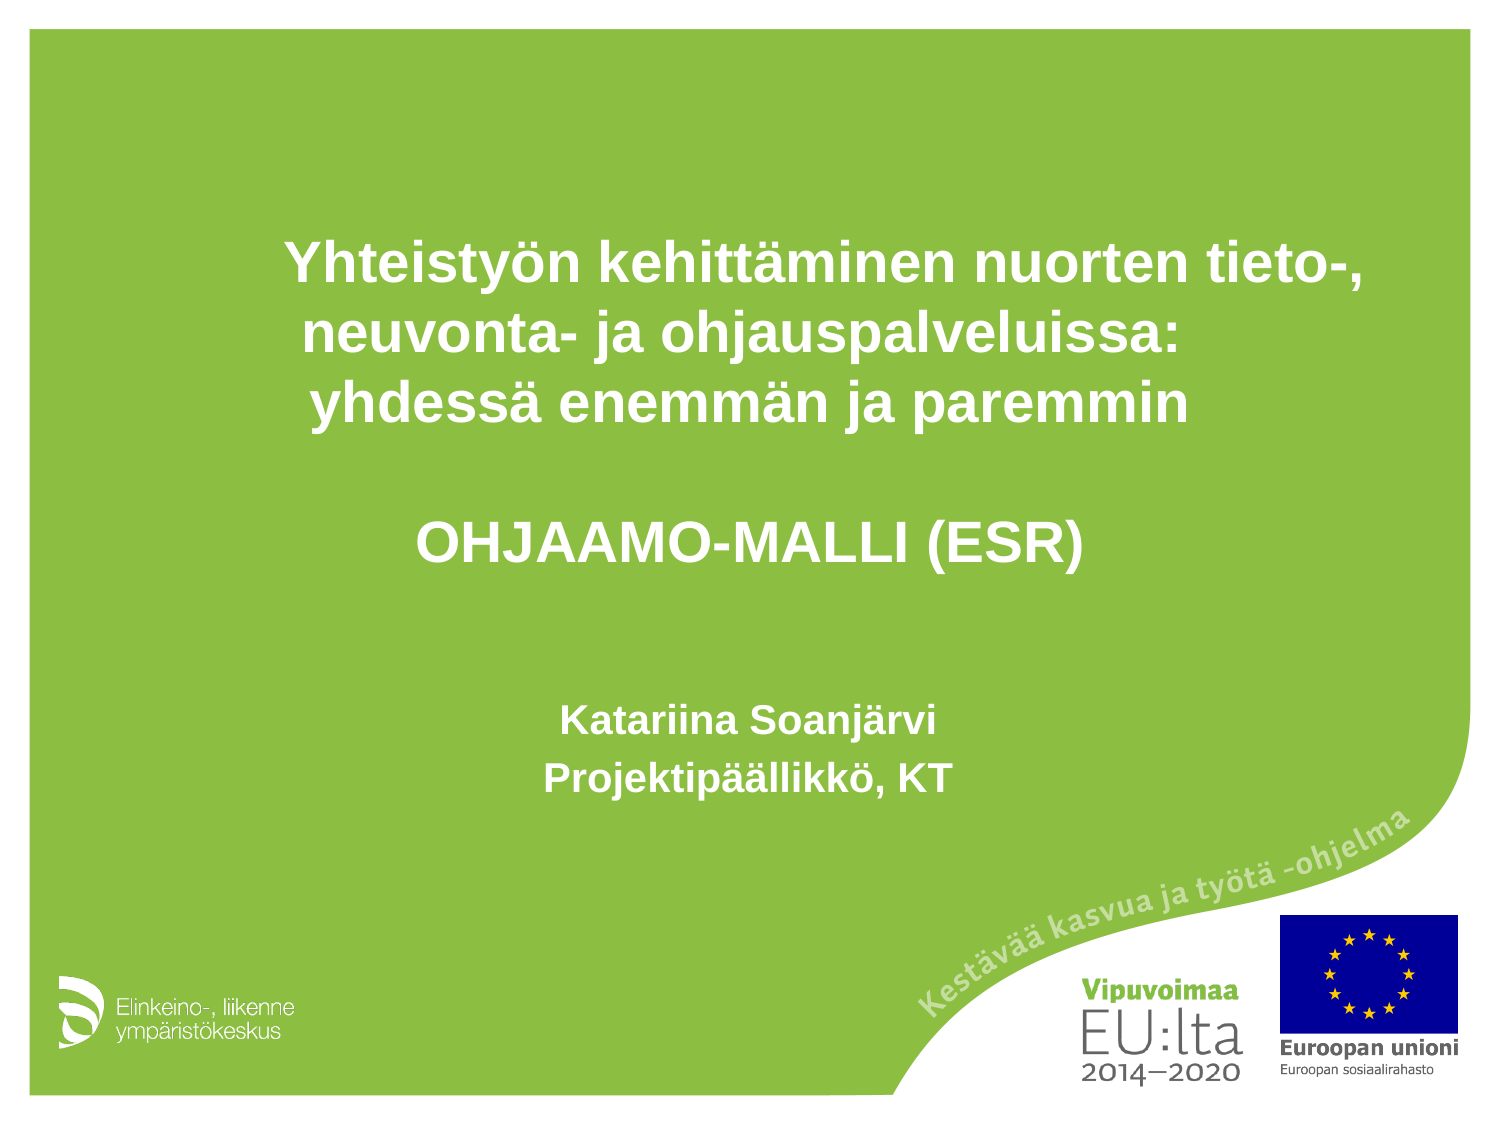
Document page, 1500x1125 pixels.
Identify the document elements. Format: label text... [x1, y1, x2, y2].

subtitle Katariina Soanjärvi Projektipäällikkö, KT [216, 692, 1280, 846]
title Yhteistyön kehittäminen nuorten tieto-, neuvonta- ja ohjauspalveluissa: yhdessä enemmän ja paremmin OHJAAMO-MALLI (ESR) [112, 236, 1388, 575]
picture [0, 0, 1500, 1125]
